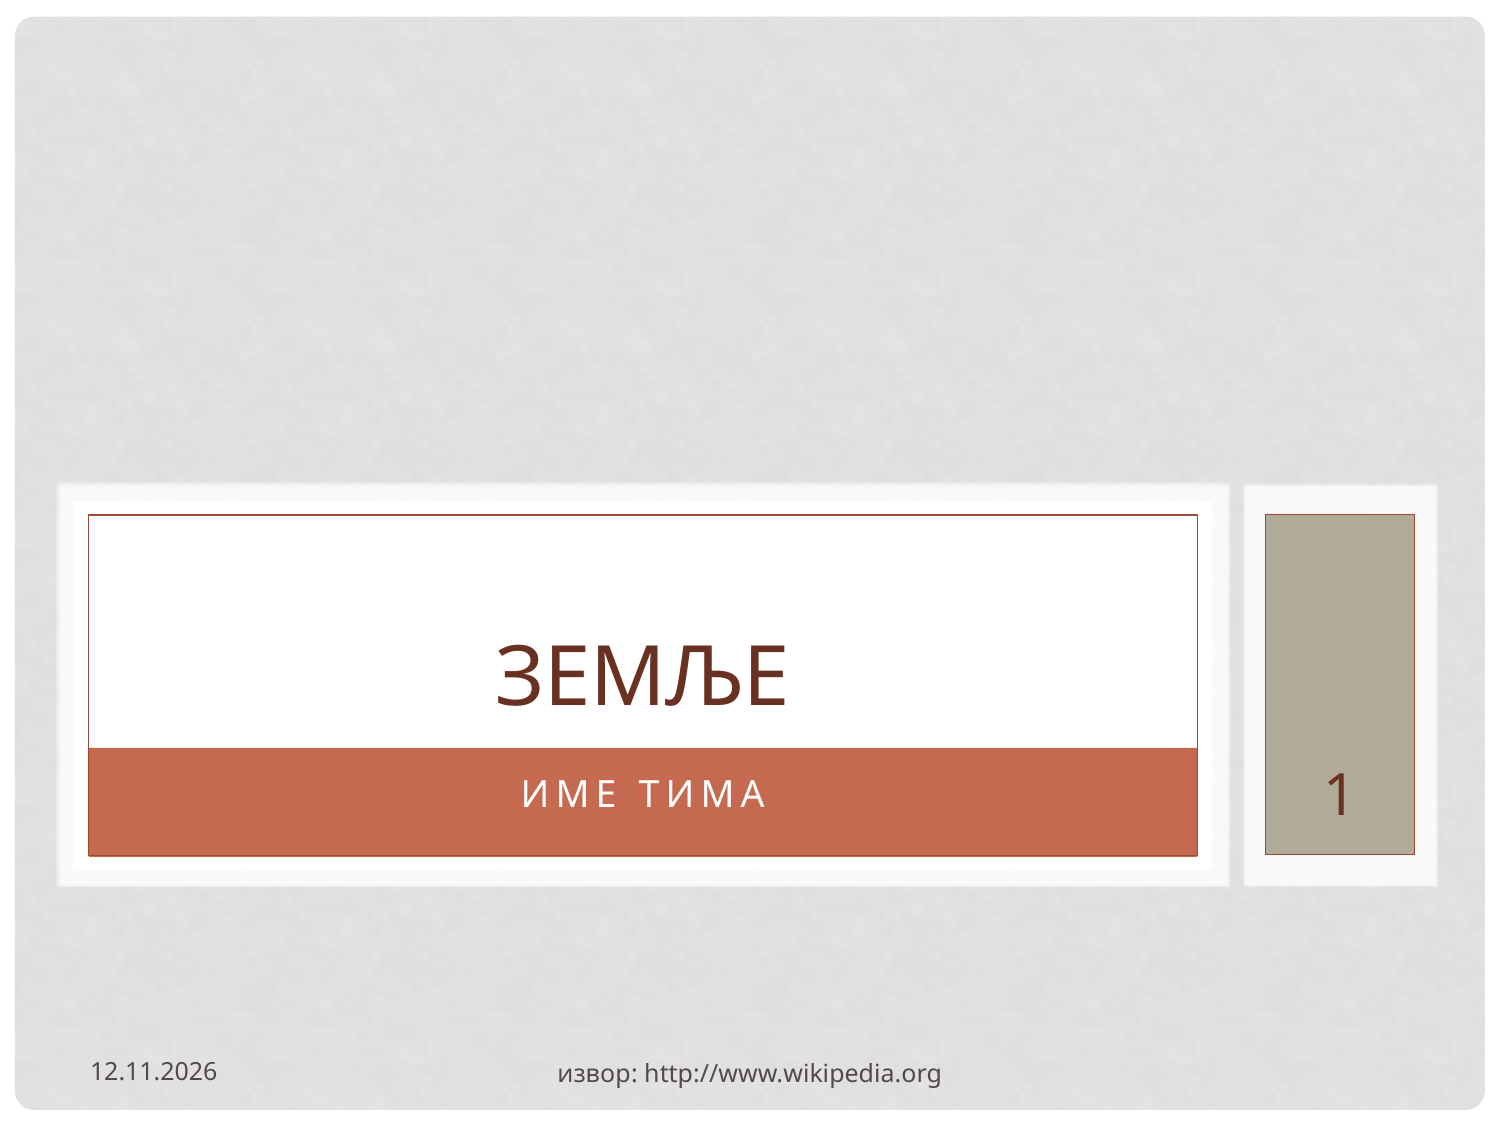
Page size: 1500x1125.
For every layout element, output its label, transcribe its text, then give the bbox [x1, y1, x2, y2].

title Земље [99, 529, 1187, 730]
subtitle Име тима [105, 762, 1181, 838]
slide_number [75, 1042, 425, 1103]
slide_number 1 [1277, 758, 1403, 834]
footer извор: http://www.wikipedia.org [512, 1042, 988, 1103]
